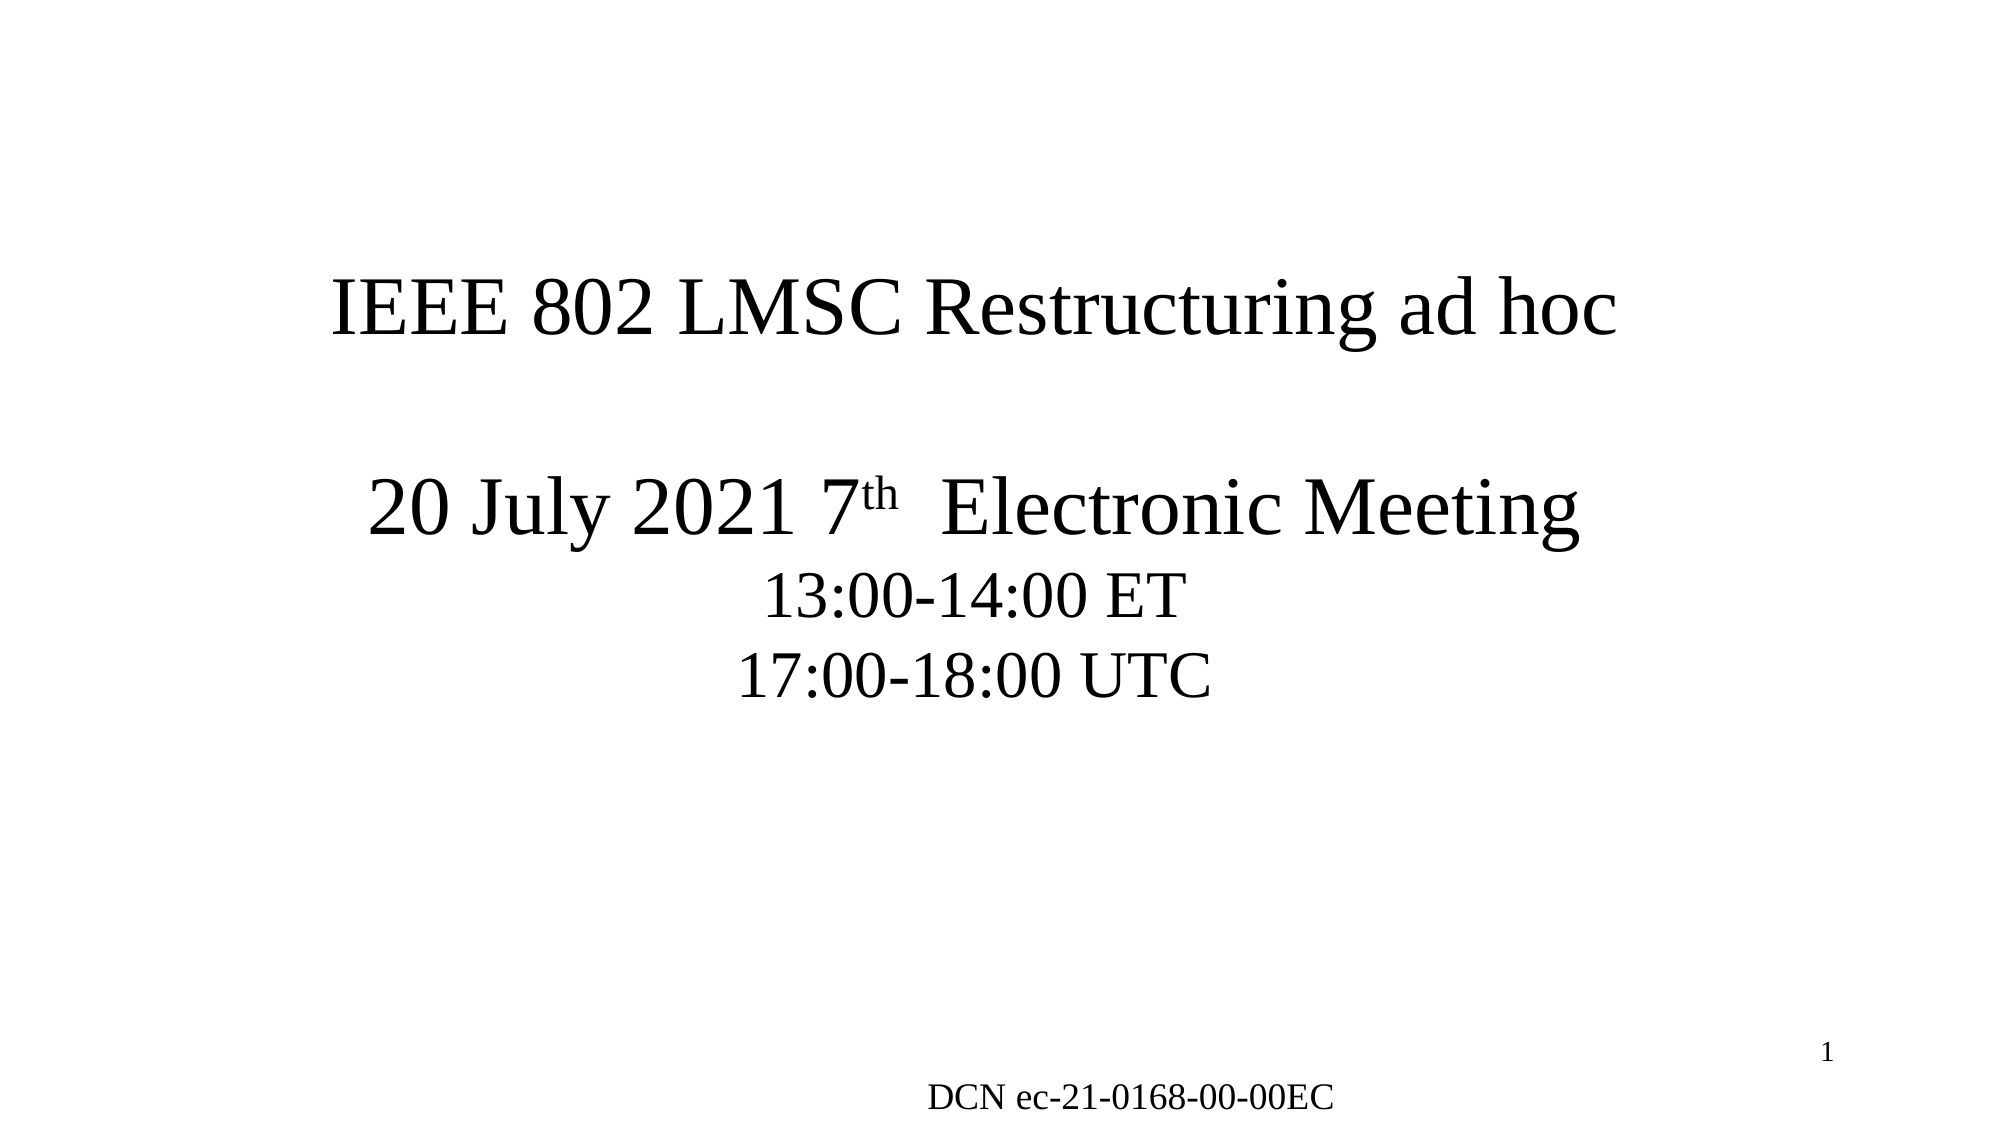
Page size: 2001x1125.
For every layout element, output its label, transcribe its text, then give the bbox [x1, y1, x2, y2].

text_box DCN ec-21-0168-00-00EC [912, 1064, 1780, 1125]
title IEEE 802 LMSC Restructuring ad hoc 20 July 2021 7th Electronic Meeting 13:00-14:00 ET 17:00-18:00 UTC [274, 224, 1676, 938]
slide_number 1 [1433, 1024, 1851, 1101]
